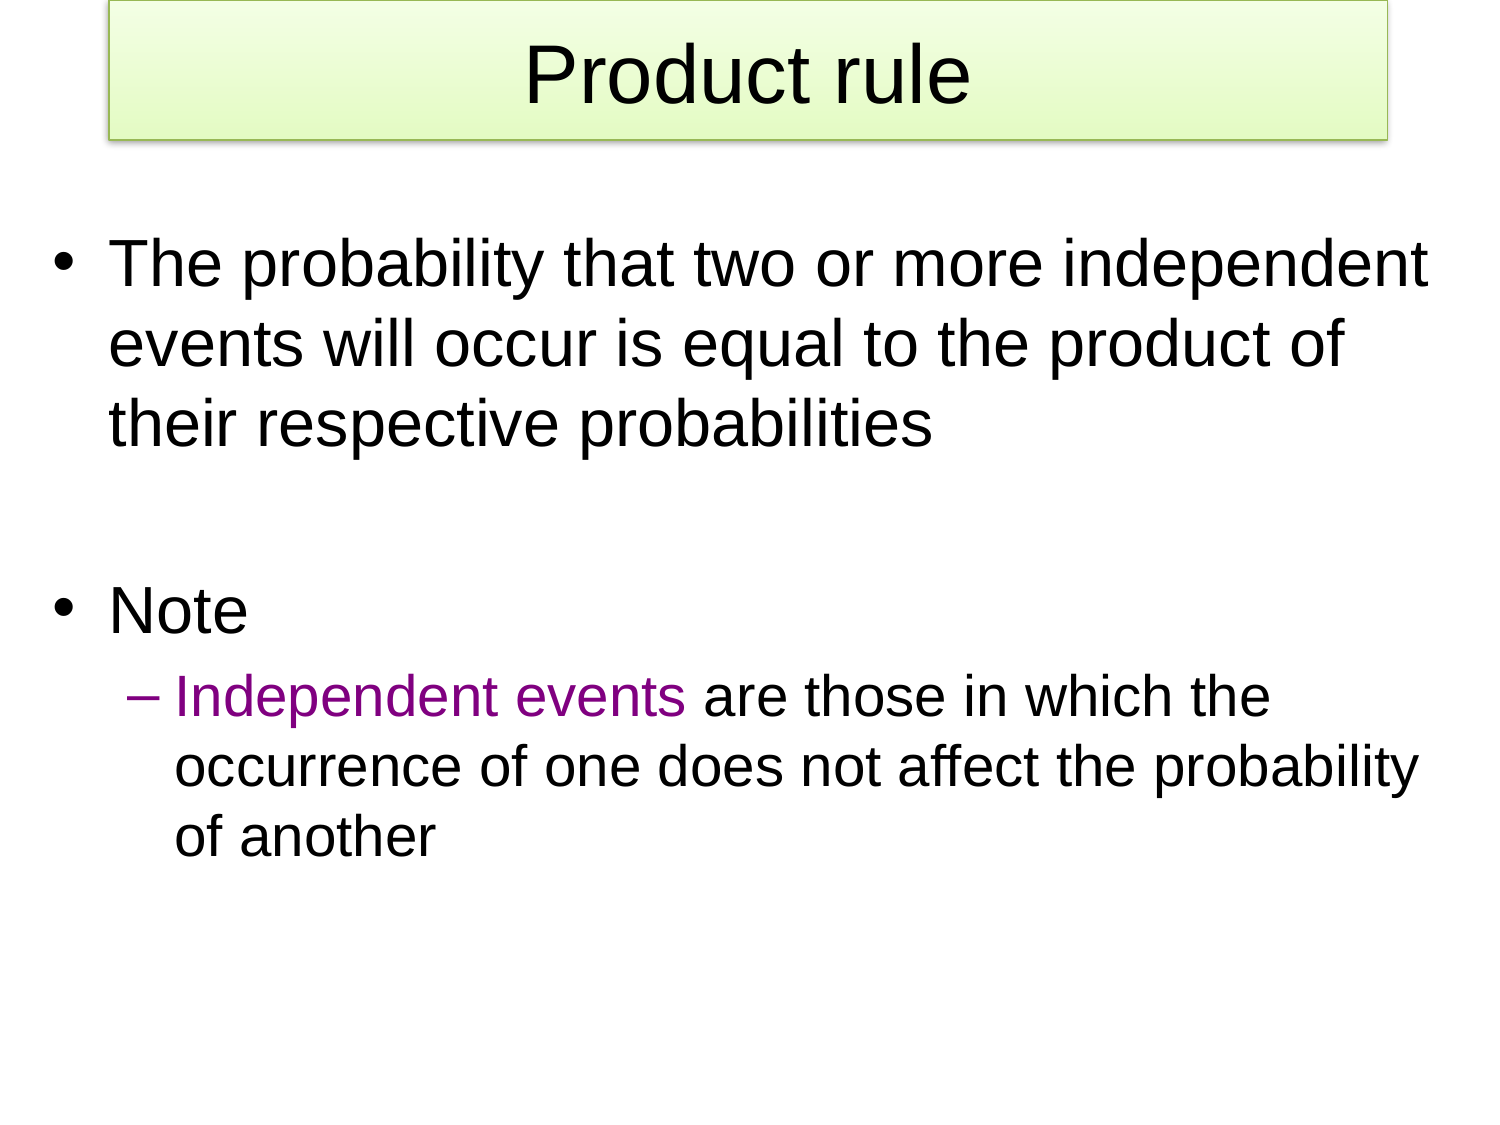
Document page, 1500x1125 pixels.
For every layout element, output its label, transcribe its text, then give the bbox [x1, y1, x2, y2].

list The probability that two or more independent events will occur is equal to the product of their respective probabilities Note Independent events are those in which the occurrence of one does not affect the probability of another [37, 212, 1500, 1038]
title Product rule [108, 0, 1388, 141]
